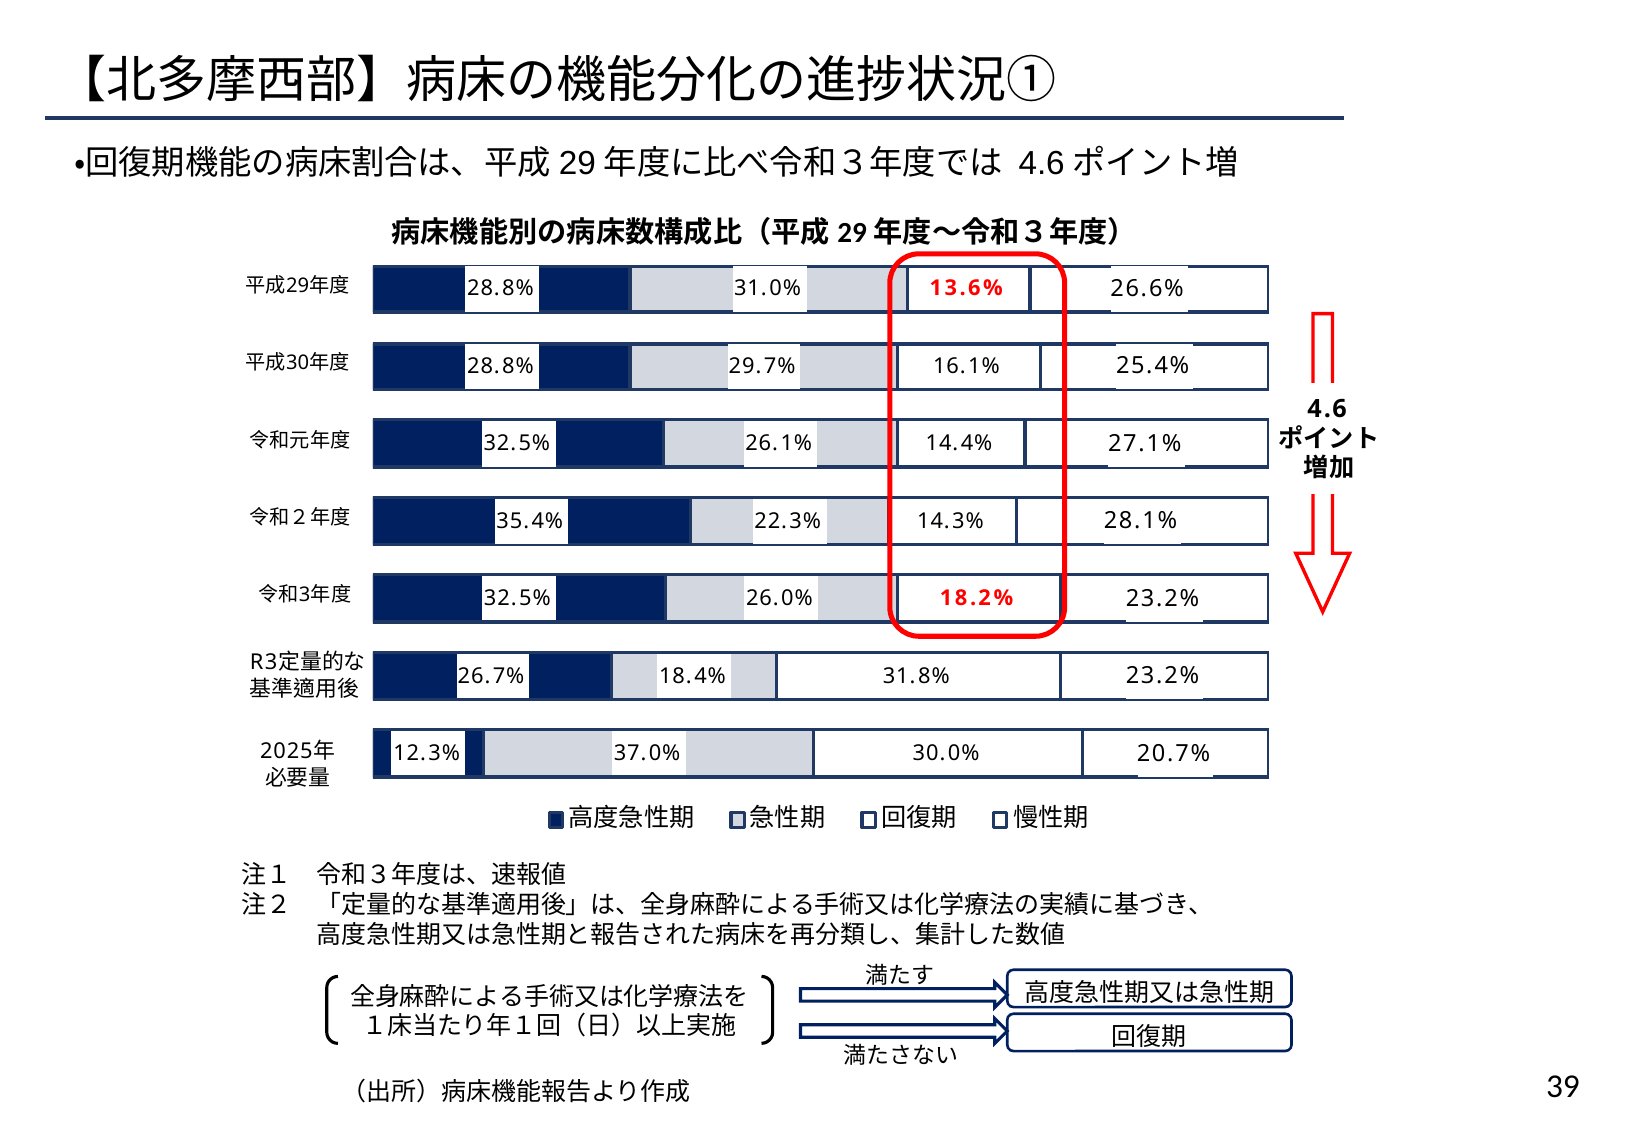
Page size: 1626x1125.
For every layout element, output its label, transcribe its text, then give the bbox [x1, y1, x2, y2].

text_box （出所）病床機能報告より作成 [326, 1068, 843, 1113]
text_box ・回復期機能の病床割合は、平成29年度に比べ令和３年度では 4.6ポイント増 [74, 119, 1625, 188]
text_box 注１ 令和３年度は、速報値 注２ 「定量的な基準適用後」は、全身麻酔による手術又は化学療法の実績に基づき、 高度急性期又は急性期と報告された病床を再分類し、集計した数値 [226, 862, 1319, 956]
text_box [800, 954, 1008, 1008]
text_box 回復期 [1006, 1012, 1293, 1053]
text_box 病床機能別の病床数構成比（平成29年度～令和３年度） [376, 205, 1169, 229]
slide_number 38 [1229, 1053, 1595, 1114]
picture [226, 229, 1439, 862]
text_box 全身麻酔による手術又は化学療法を １床当たり年１回（日）以上実施 [326, 975, 774, 1044]
title 【北多摩西部】病床の機能分化の進捗状況① [44, 32, 1344, 116]
text_box 高度急性期又は急性期 [1008, 968, 1293, 1009]
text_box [800, 1018, 1008, 1075]
